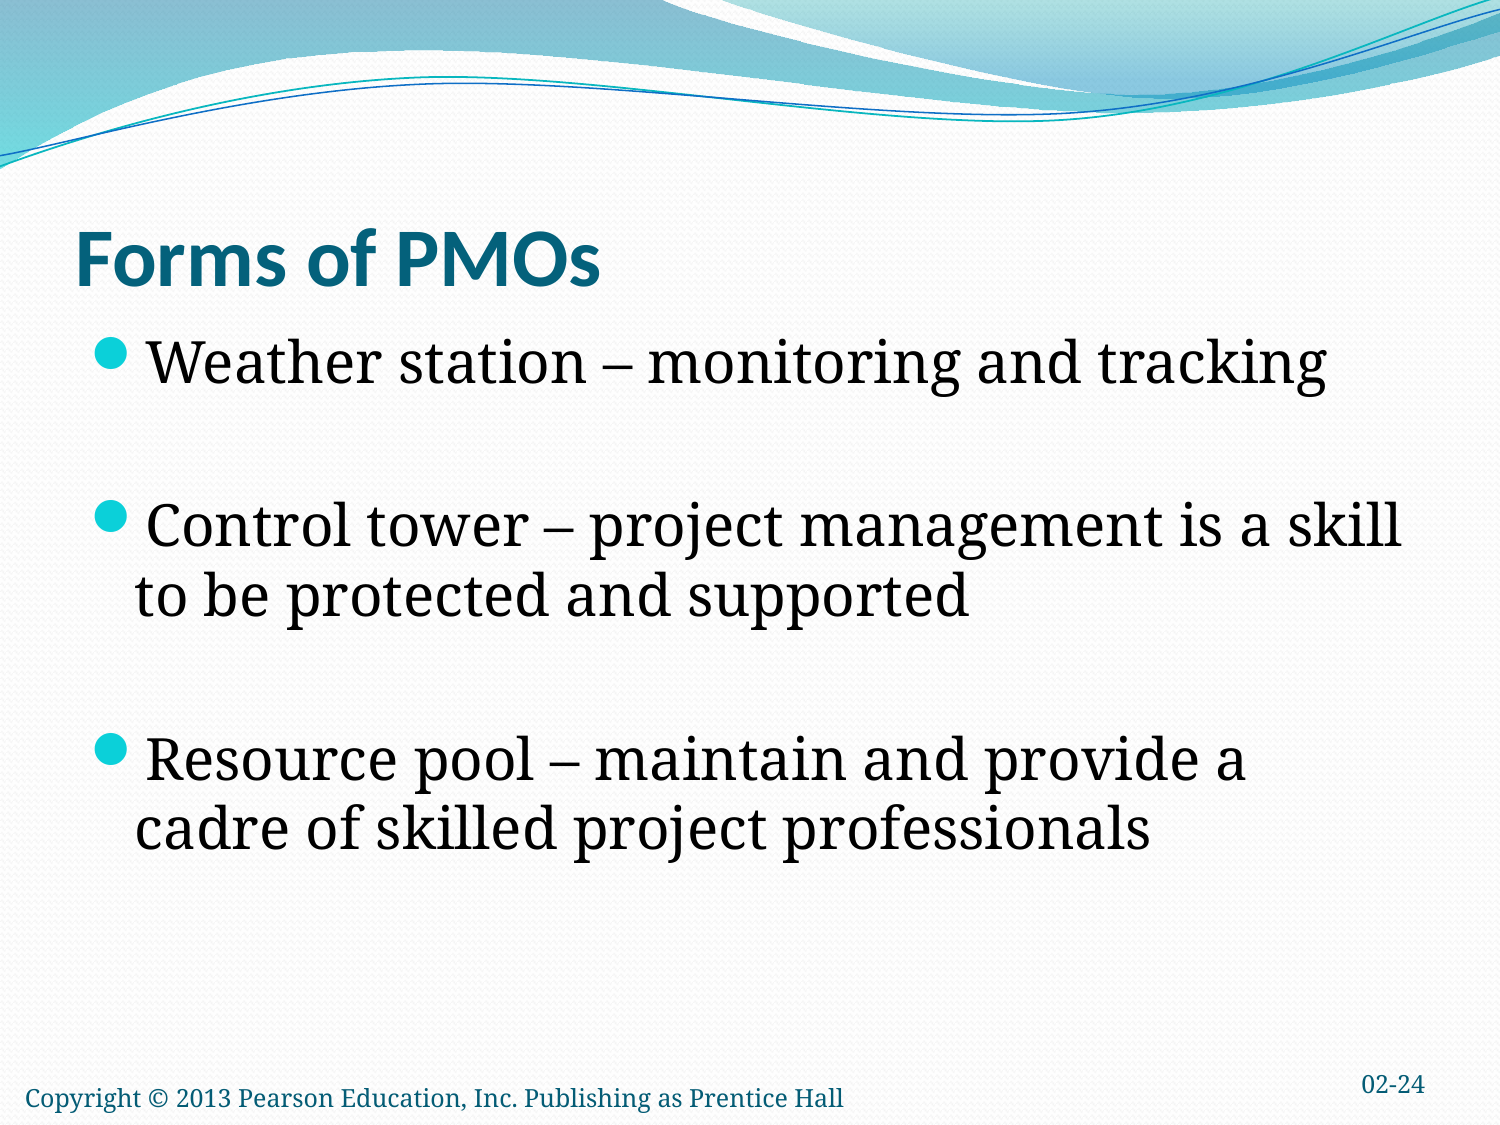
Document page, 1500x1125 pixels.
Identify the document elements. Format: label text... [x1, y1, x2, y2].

list Weather station – monitoring and tracking Control tower – project management is a skill to be protected and supported Resource pool – maintain and provide a cadre of skilled project professionals [74, 317, 1426, 1038]
slide_number 02-24 [1299, 1042, 1425, 1103]
title Forms of PMOs [74, 115, 1426, 304]
